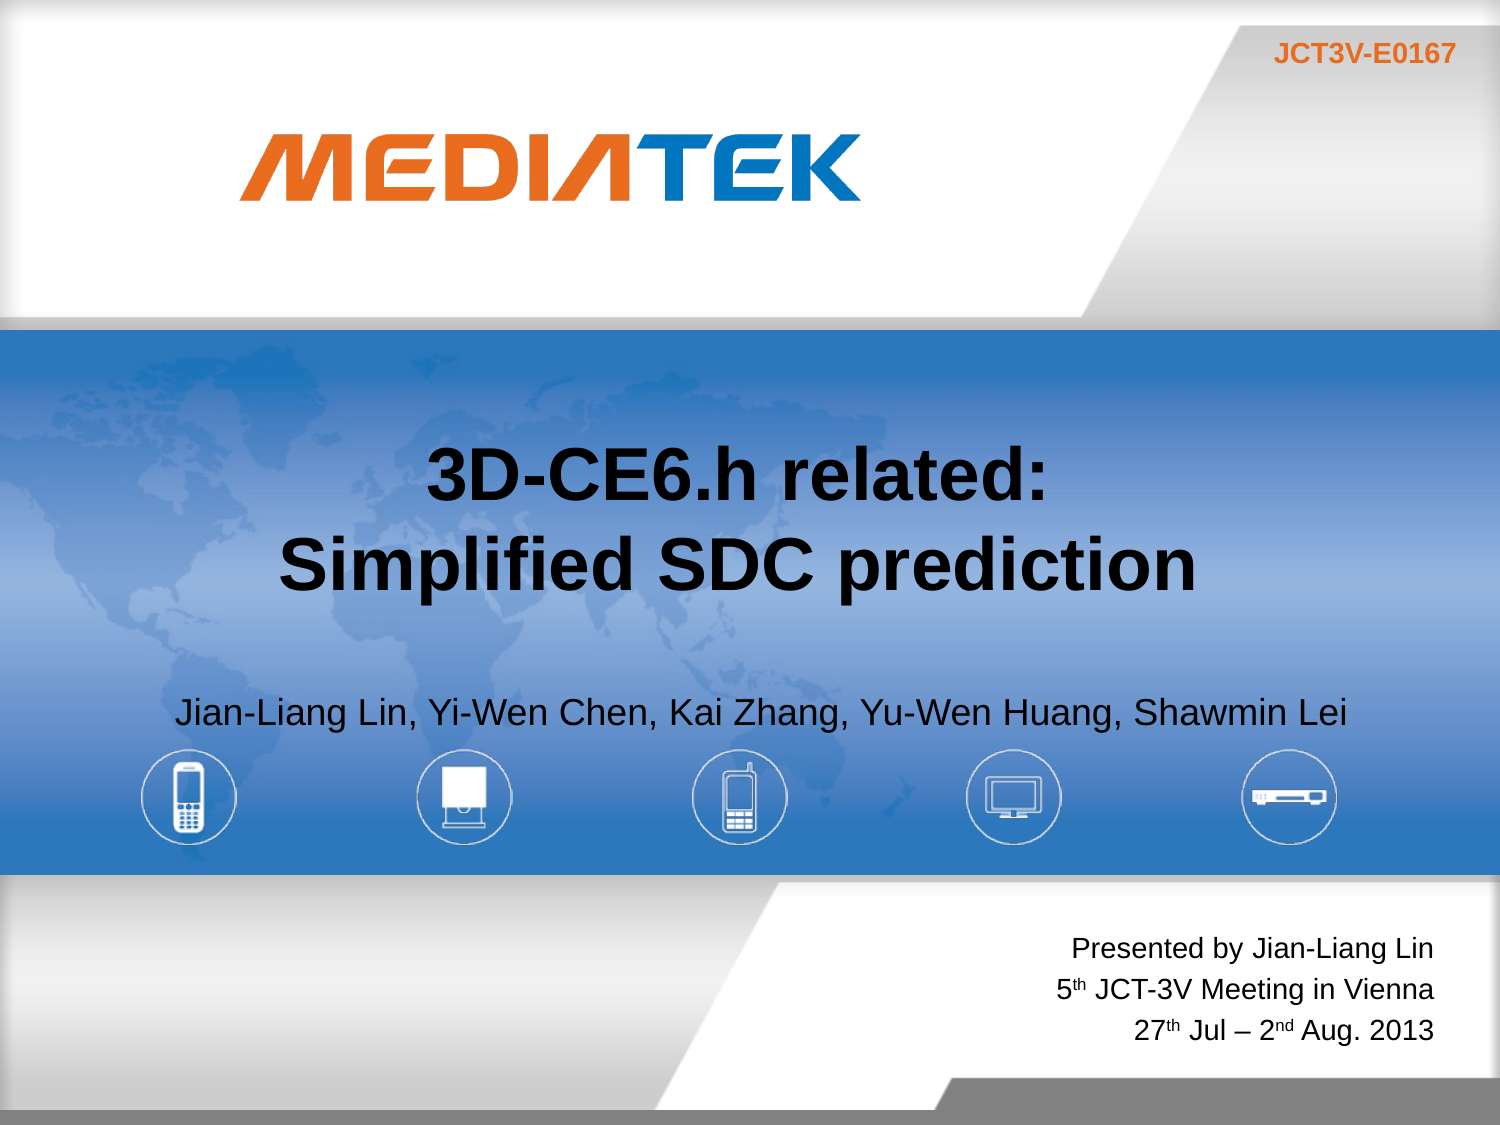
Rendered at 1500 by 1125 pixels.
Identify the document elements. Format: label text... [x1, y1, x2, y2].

picture [0, 0, 1500, 1125]
text_box Presented by Jian-Liang Lin 5th JCT-3V Meeting in Vienna 27th Jul – 2nd Aug. 2013 [787, 922, 1450, 1054]
